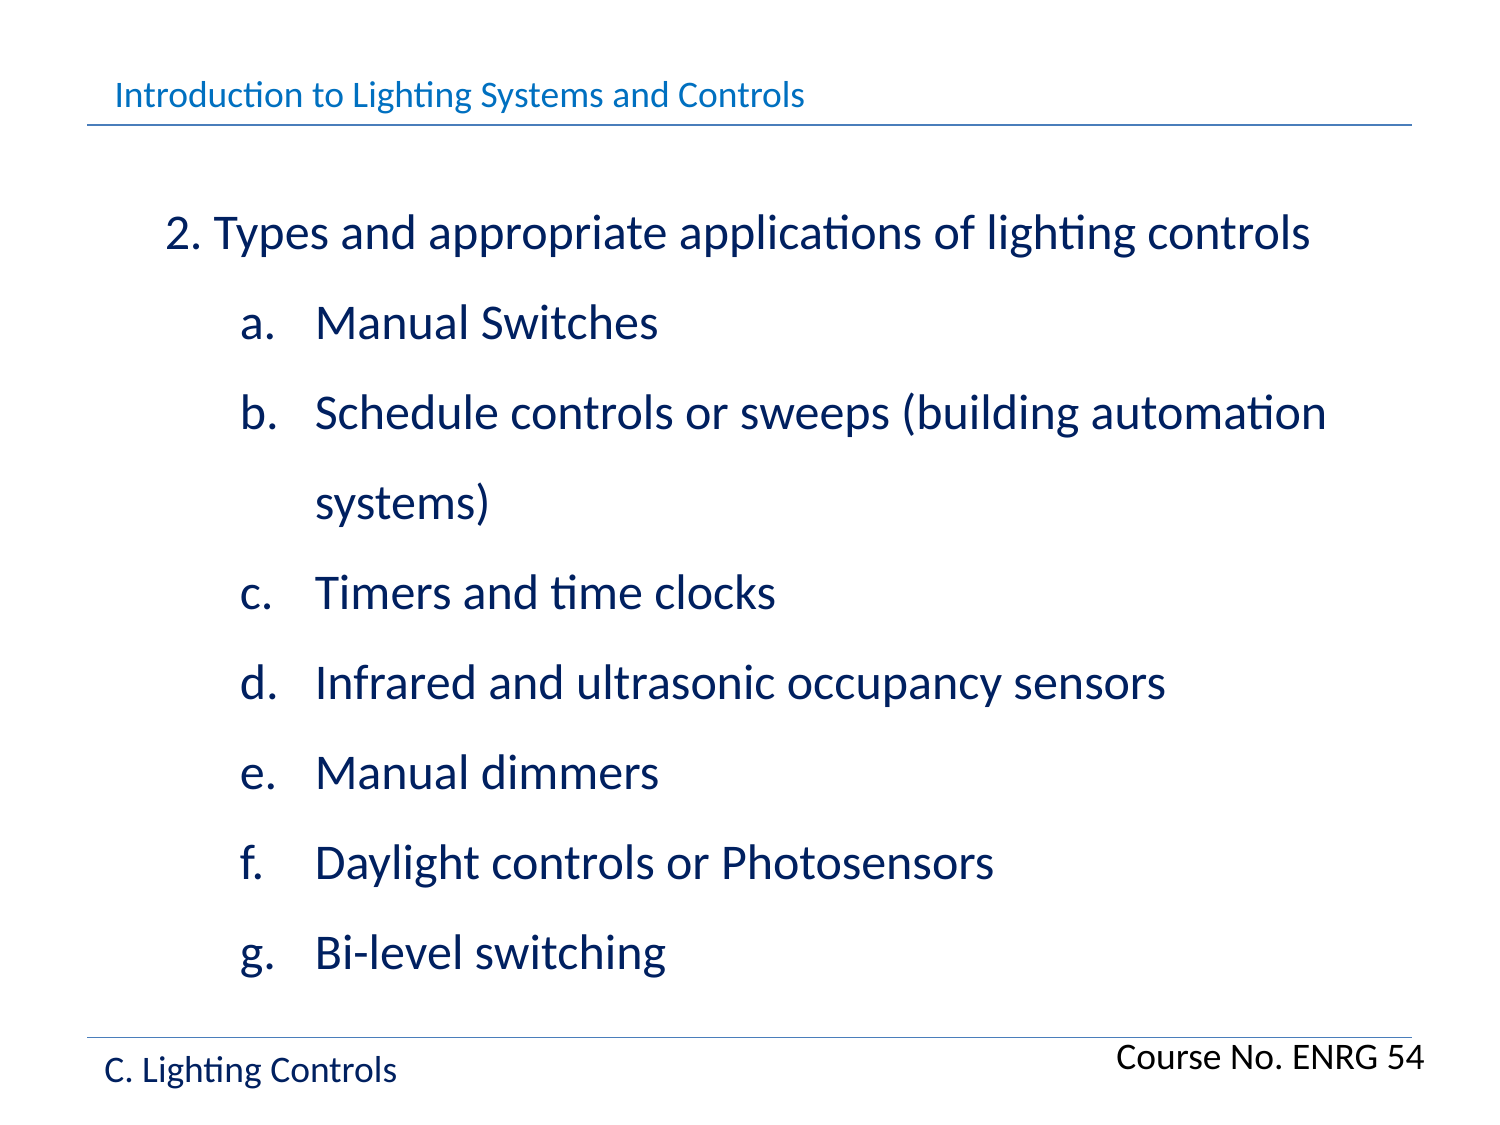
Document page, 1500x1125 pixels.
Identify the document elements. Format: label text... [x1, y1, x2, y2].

text_box Course No. ENRG 54 [1101, 1024, 1441, 1085]
text_box Introduction to Lighting Systems and Controls [99, 62, 838, 123]
text_box 2. Types and appropriate applications of lighting controls Manual Switches Schedule controls or sweeps (building automation systems) Timers and time clocks Infrared and ultrasonic occupancy sensors Manual dimmers Daylight controls or Photosensors Bi-level switching [74, 162, 1363, 988]
text_box C. Lighting Controls [89, 1045, 413, 1098]
